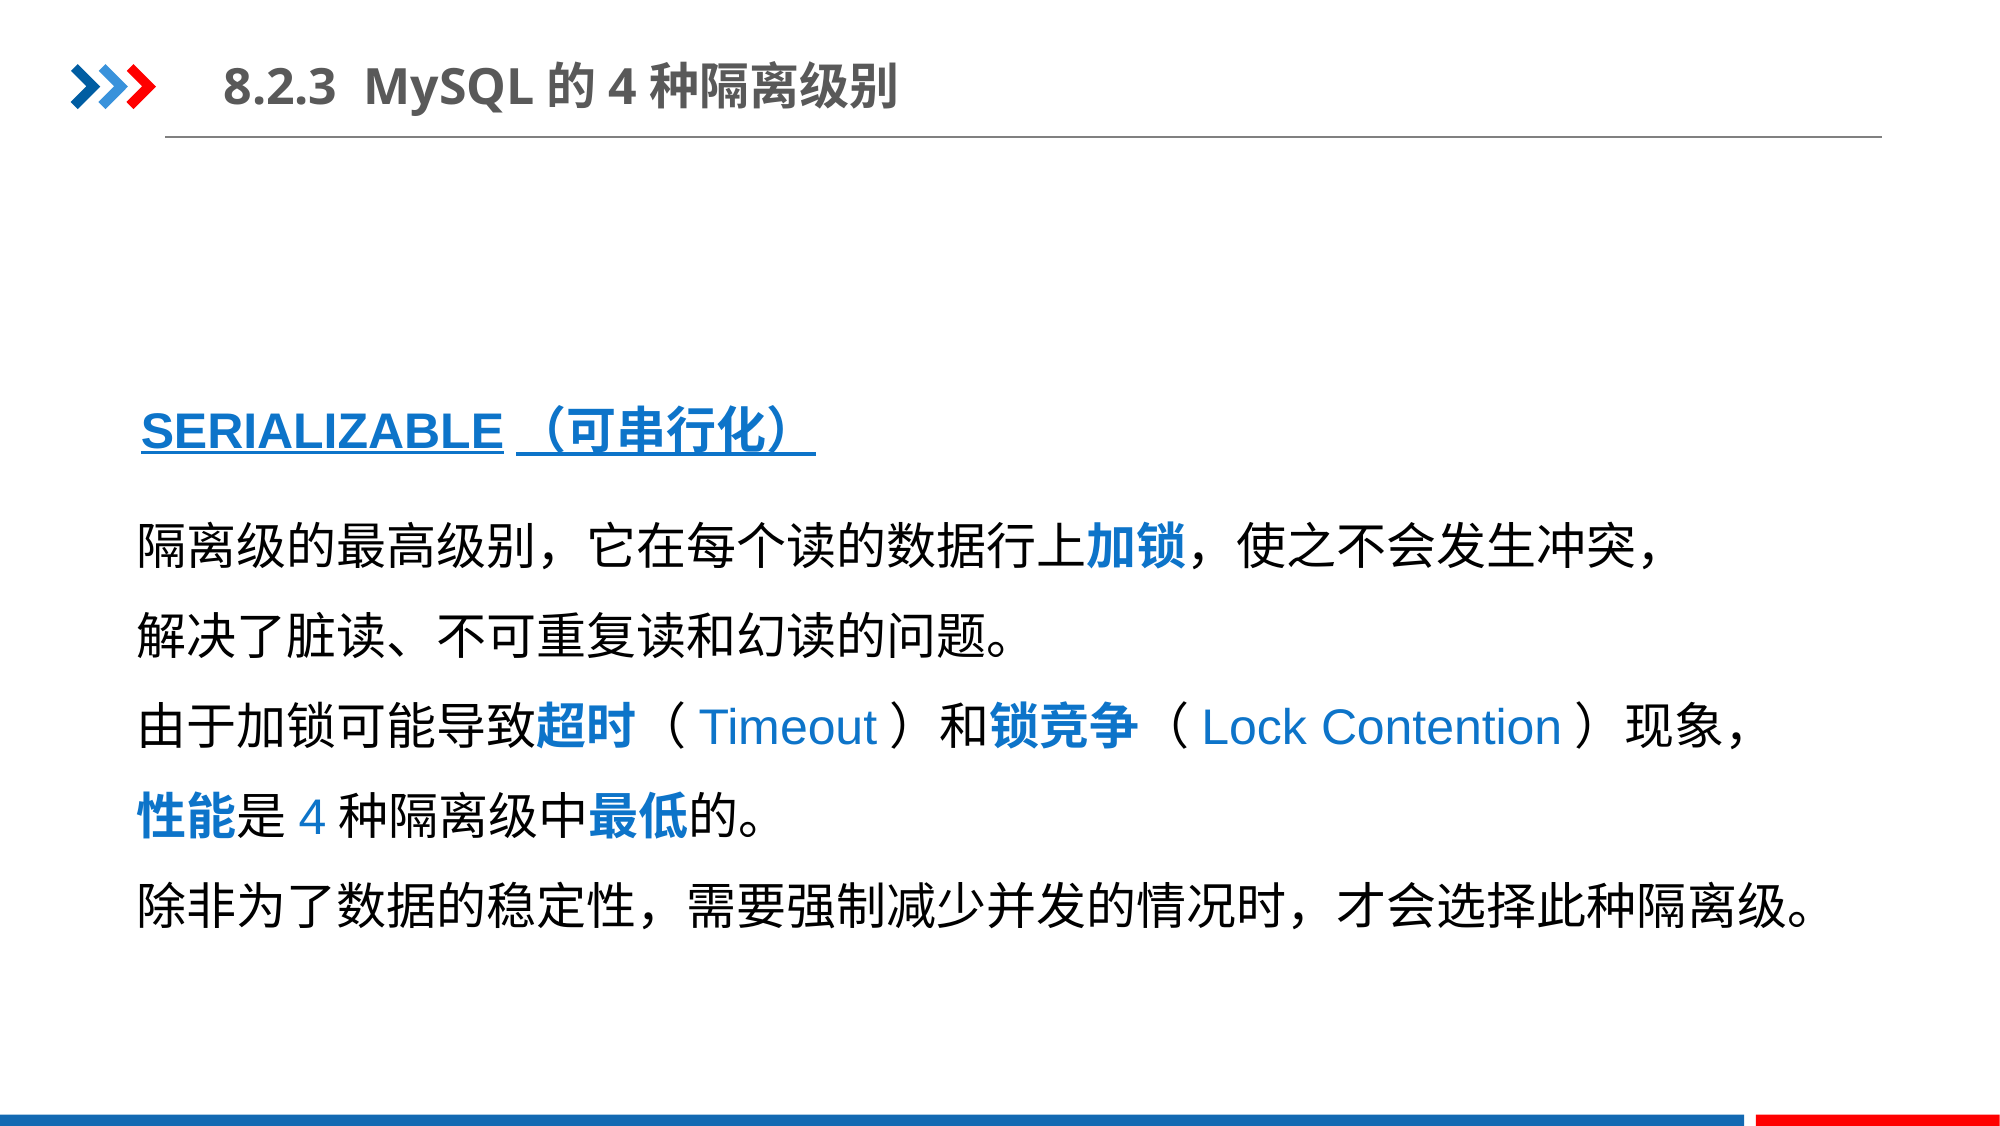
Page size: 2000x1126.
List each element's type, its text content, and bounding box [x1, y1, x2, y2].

text_box 隔离级的最高级别，它在每个读的数据行上加锁，使之不会发生冲突， 解决了脏读、不可重复读和幻读的问题。 由于加锁可能导致超时（Timeout）和锁竞争（Lock Contention）现象， 性能是4种隔离级中最低的。 除非为了数据的稳定性，需要强制减少并发的情况时，才会选择此种隔离级。 [121, 477, 1919, 942]
text_box SERIALIZABLE（可串行化） [126, 390, 848, 466]
text_box 8.2.3 MySQL的4种隔离级别 [187, 42, 936, 126]
